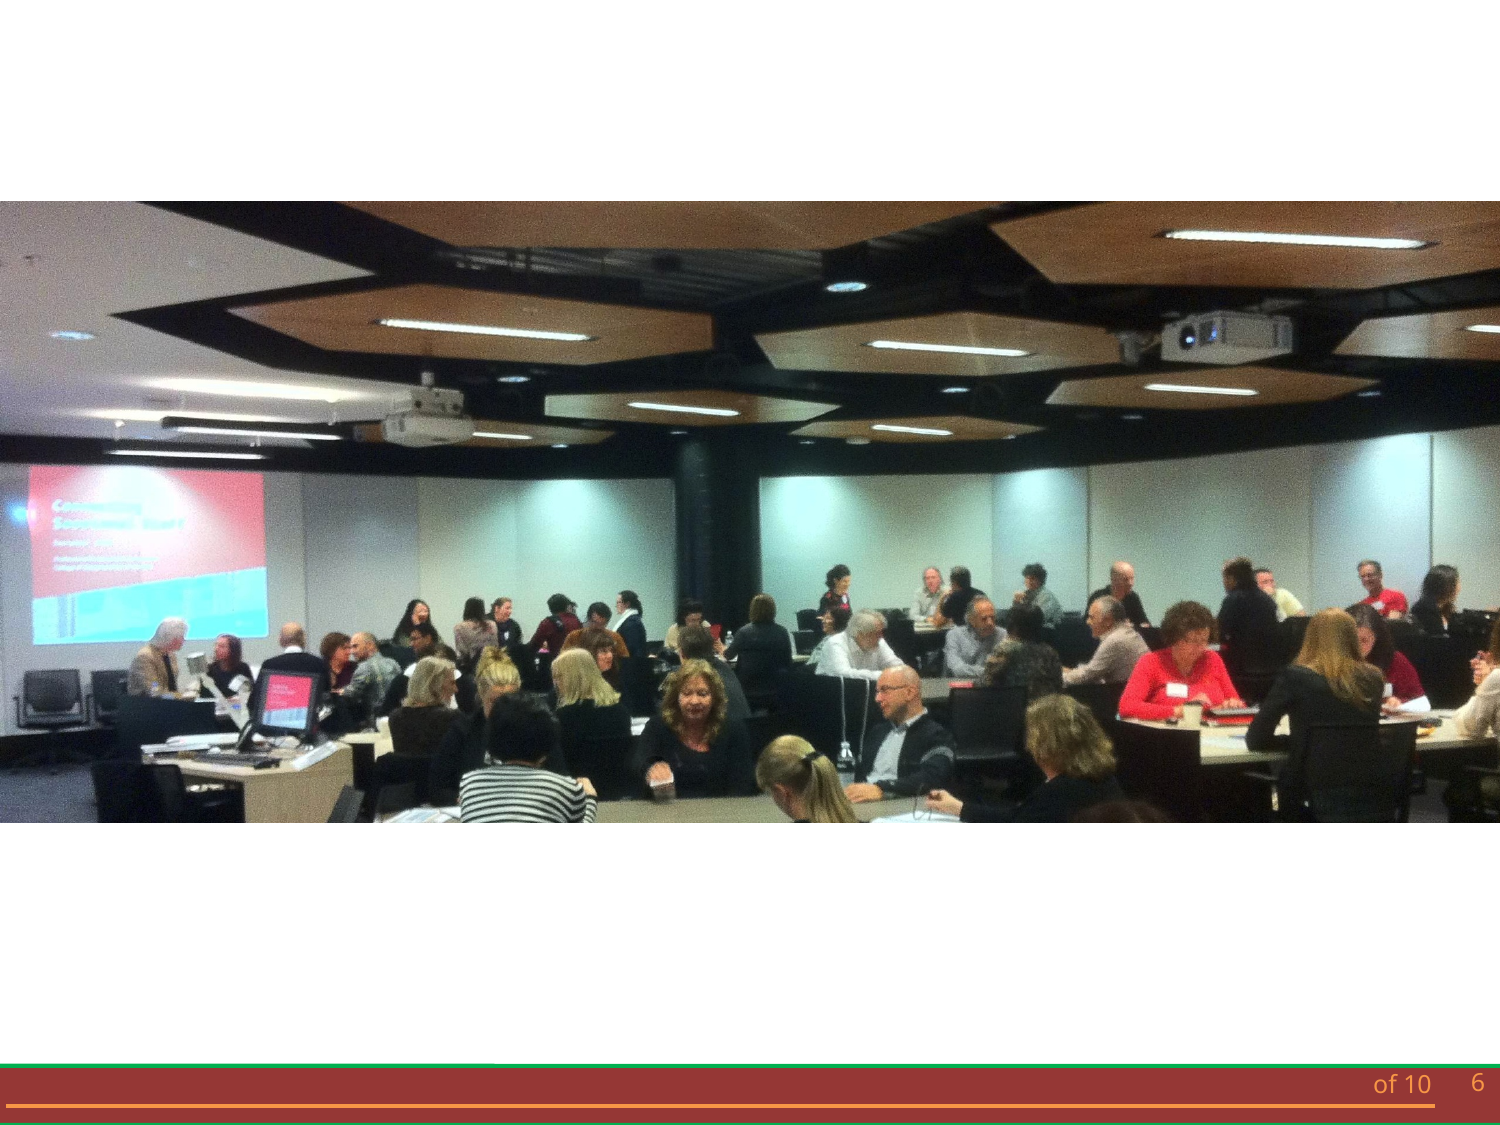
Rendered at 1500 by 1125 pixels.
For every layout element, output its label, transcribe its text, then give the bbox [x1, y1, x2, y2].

slide_number 6 [1447, 1050, 1500, 1118]
text_box of 10 [1316, 1050, 1447, 1118]
picture [0, 201, 1500, 823]
text_box [0, 1063, 1500, 1125]
